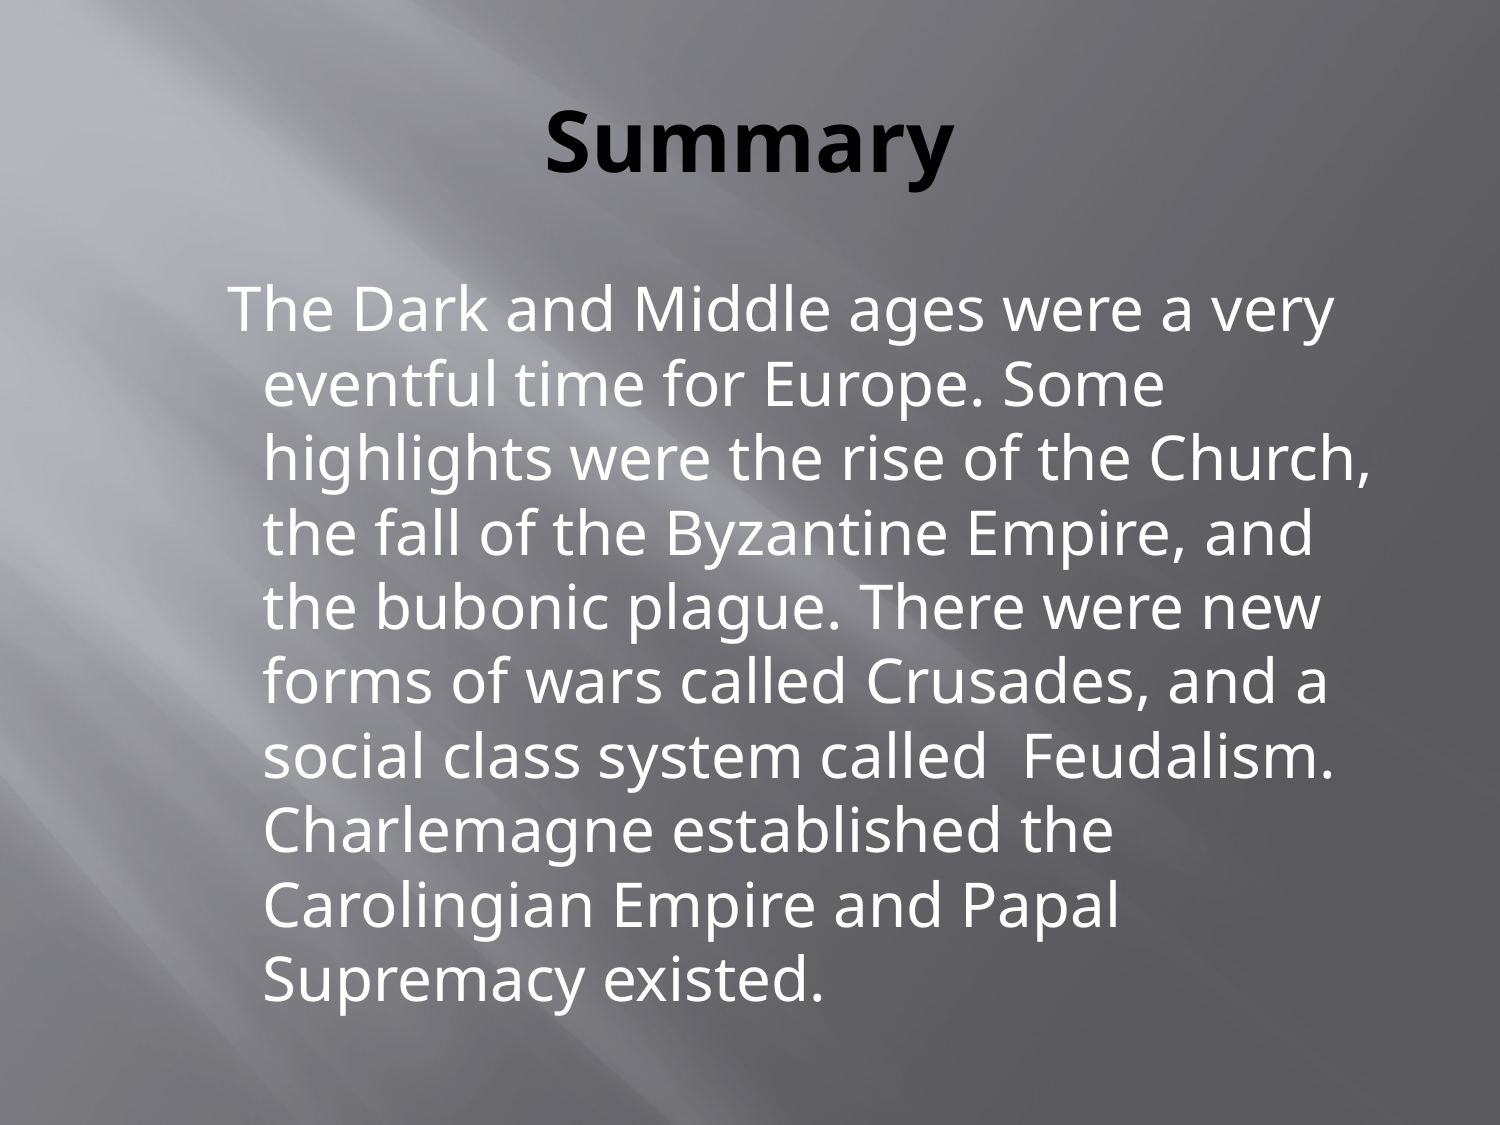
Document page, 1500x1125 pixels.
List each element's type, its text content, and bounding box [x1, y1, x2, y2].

list The Dark and Middle ages were a very eventful time for Europe. Some highlights were the rise of the Church, the fall of the Byzantine Empire, and the bubonic plague. There were new forms of wars called Crusades, and a social class system called Feudalism. Charlemagne established the Carolingian Empire and Papal Supremacy existed. [75, 262, 1425, 1035]
title Summary [75, 45, 1425, 233]
